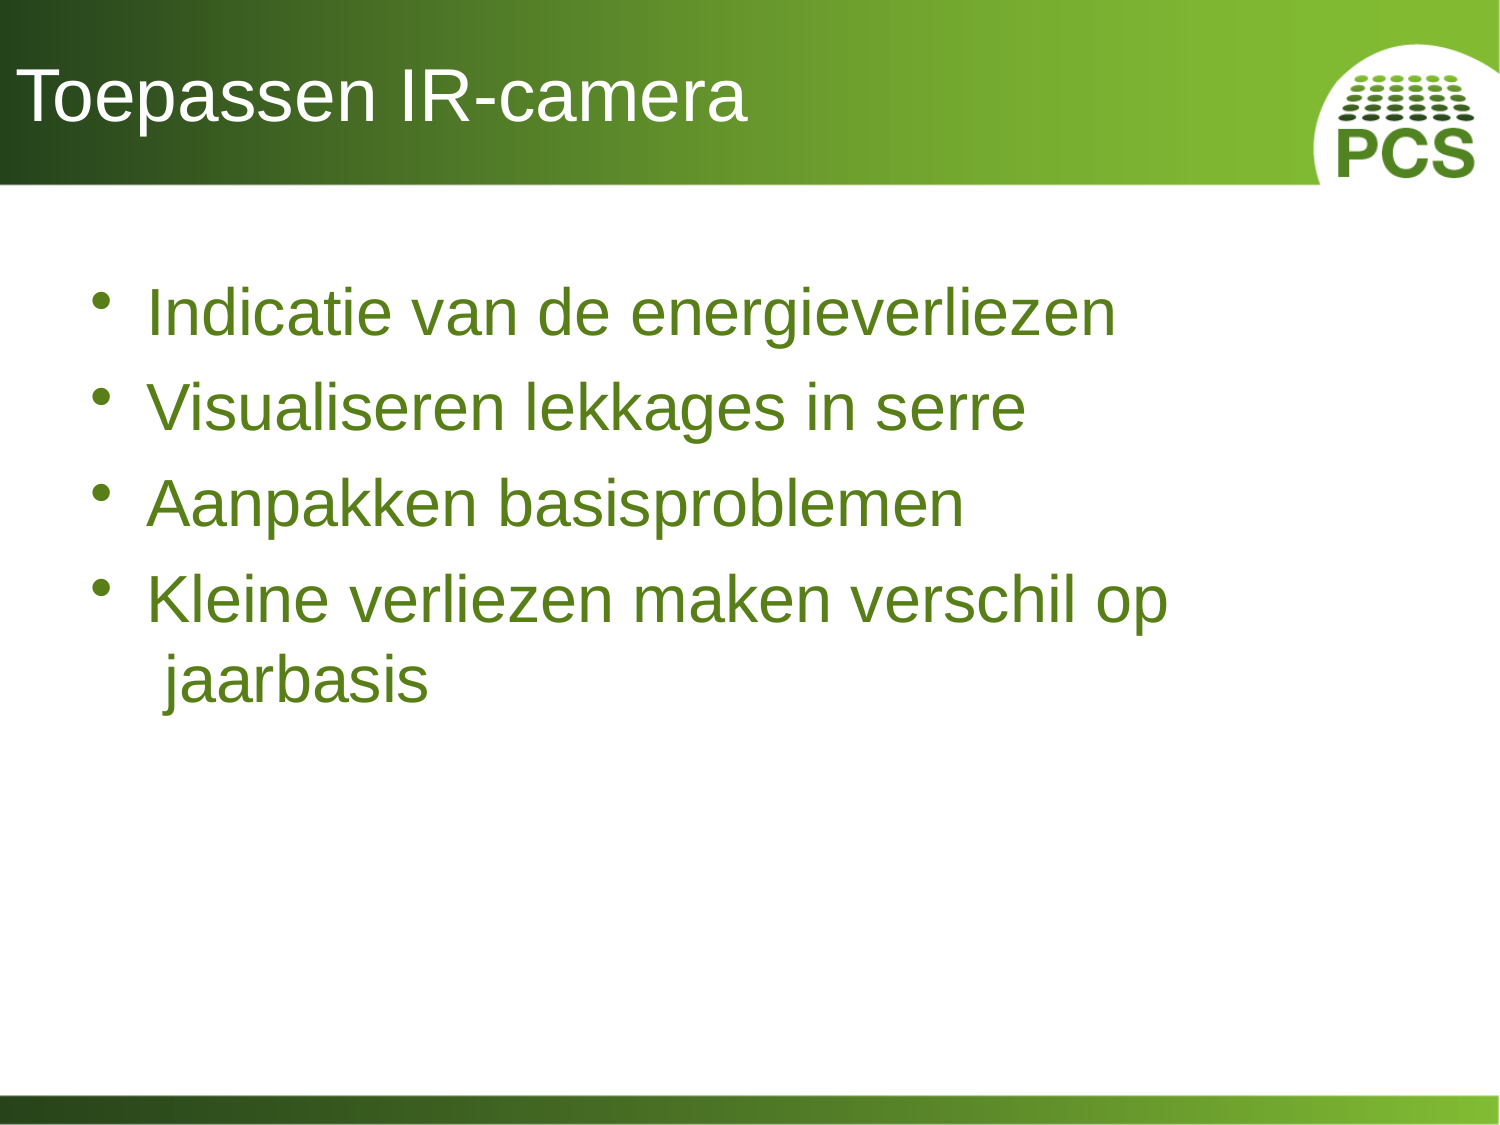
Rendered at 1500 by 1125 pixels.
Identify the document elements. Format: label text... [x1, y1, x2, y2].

title Toepassen IR-camera [12, 44, 760, 235]
text_box Indicatie van de energieverliezen Visualiseren lekkages in serre Aanpakken basisproblemen Kleine verliezen maken verschil op jaarbasis [87, 250, 1174, 716]
picture [0, 0, 1500, 1125]
